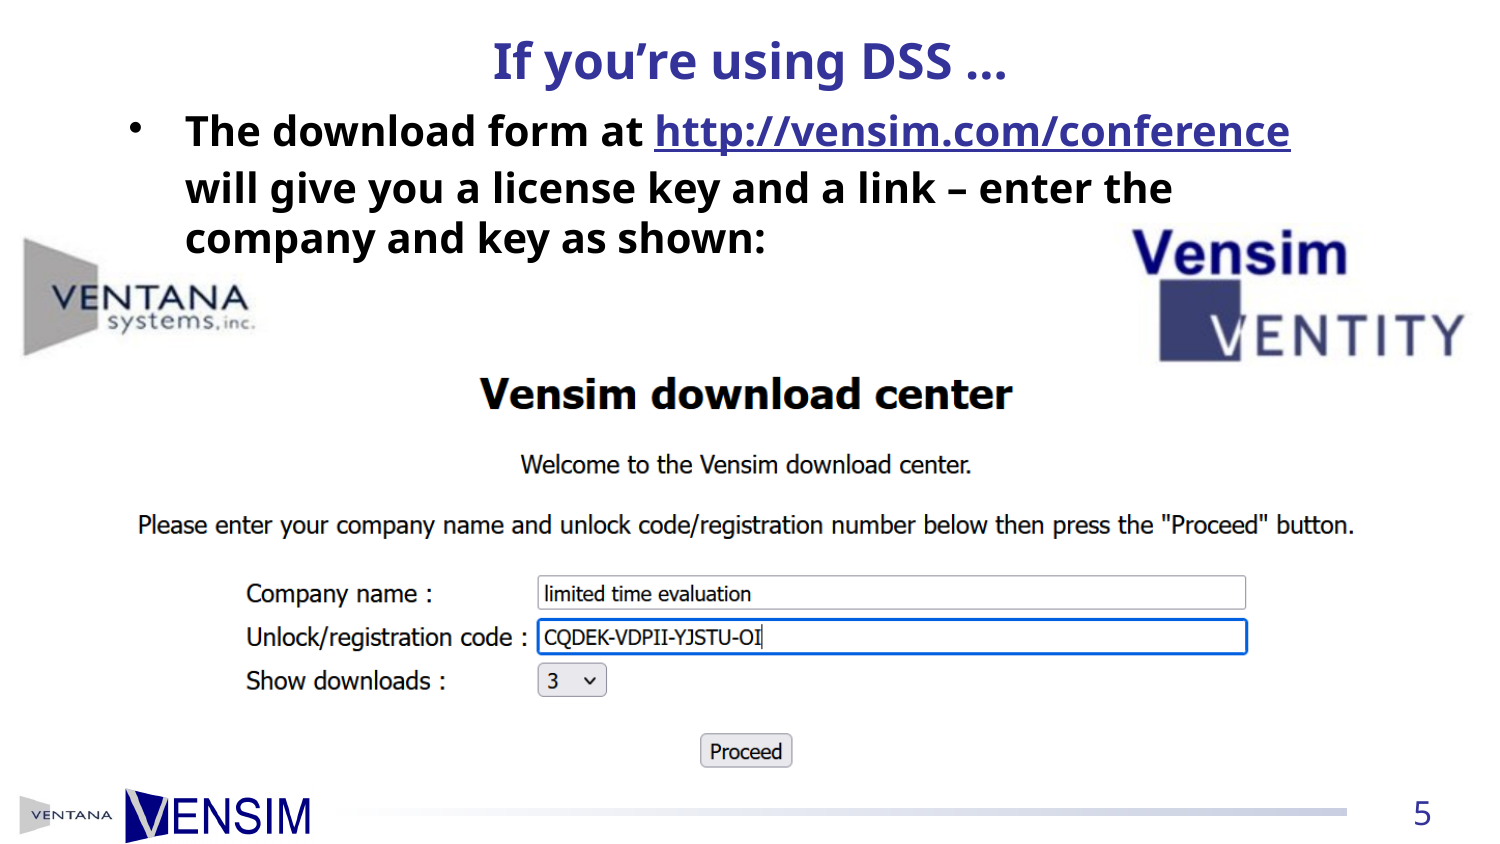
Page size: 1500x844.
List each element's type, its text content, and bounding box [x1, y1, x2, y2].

picture [0, 786, 313, 844]
title If you’re using DSS … [113, 2, 1389, 96]
picture [0, 221, 1500, 779]
list The download form at http://vensim.com/conference will give you a license key and a link – enter the company and key as shown: [113, 96, 1389, 220]
